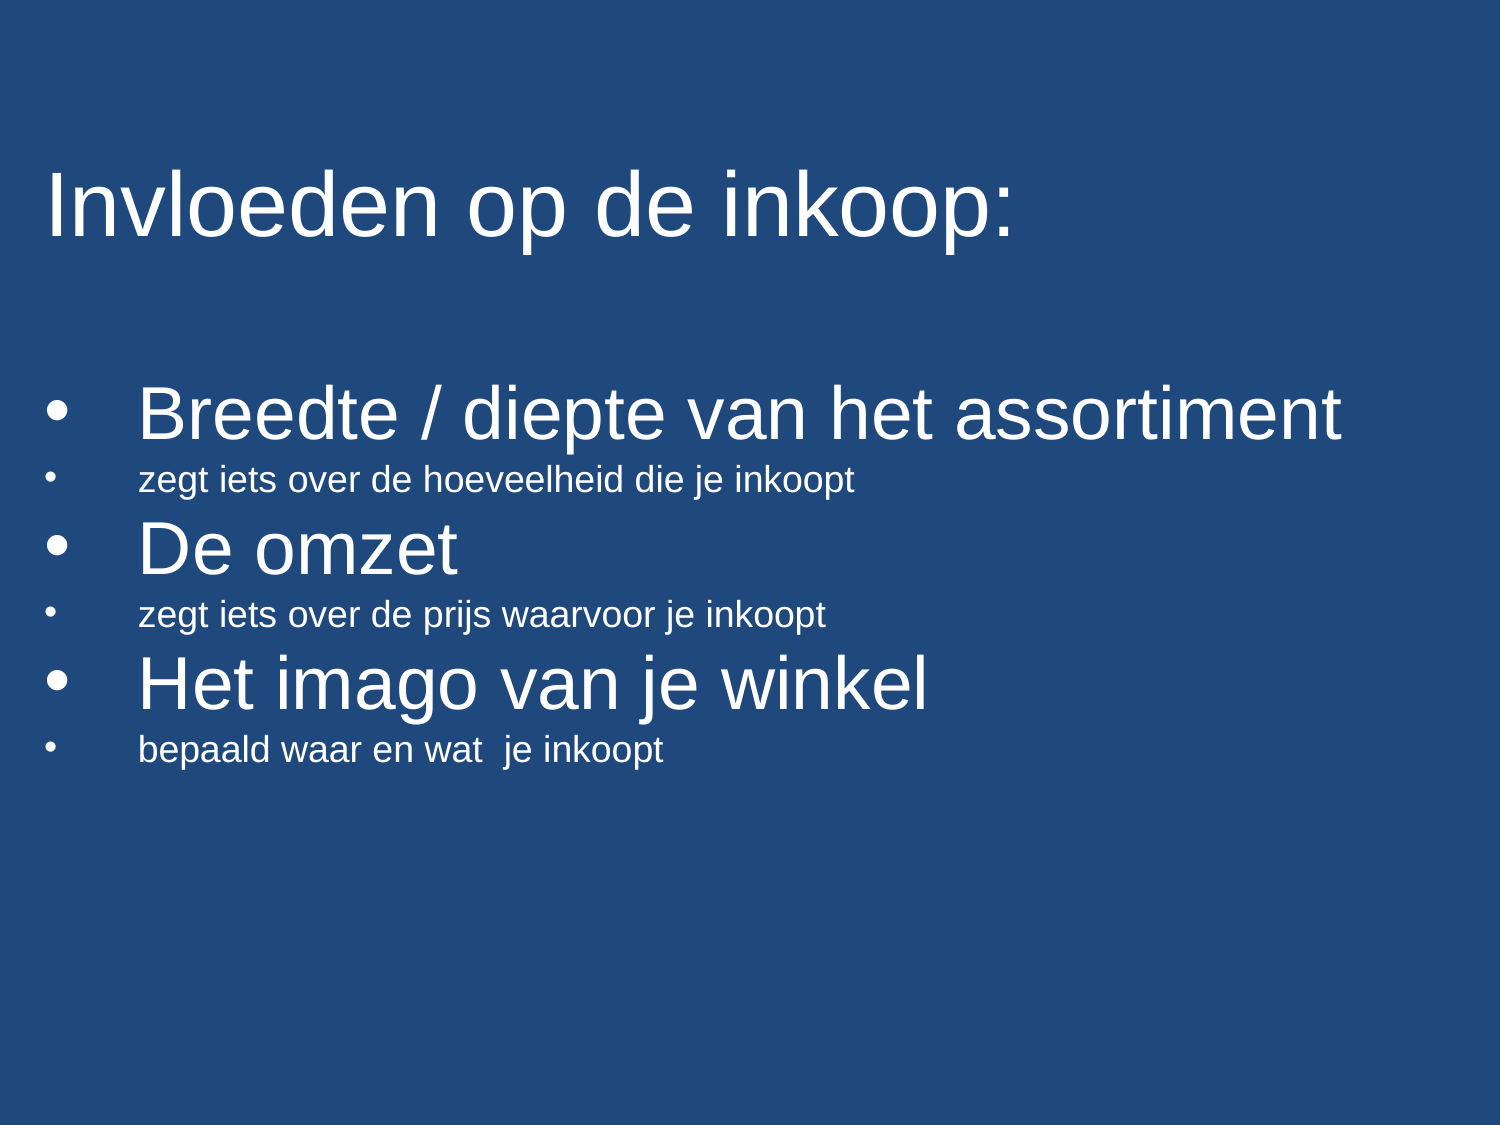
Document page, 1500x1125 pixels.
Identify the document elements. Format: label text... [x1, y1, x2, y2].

text_box Invloeden op de inkoop: Breedte / diepte van het assortiment zegt iets over de hoeveelheid die je inkoopt De omzet zegt iets over de prijs waarvoor je inkoopt Het imago van je winkel bepaald waar en wat je inkoopt [29, 137, 1483, 777]
